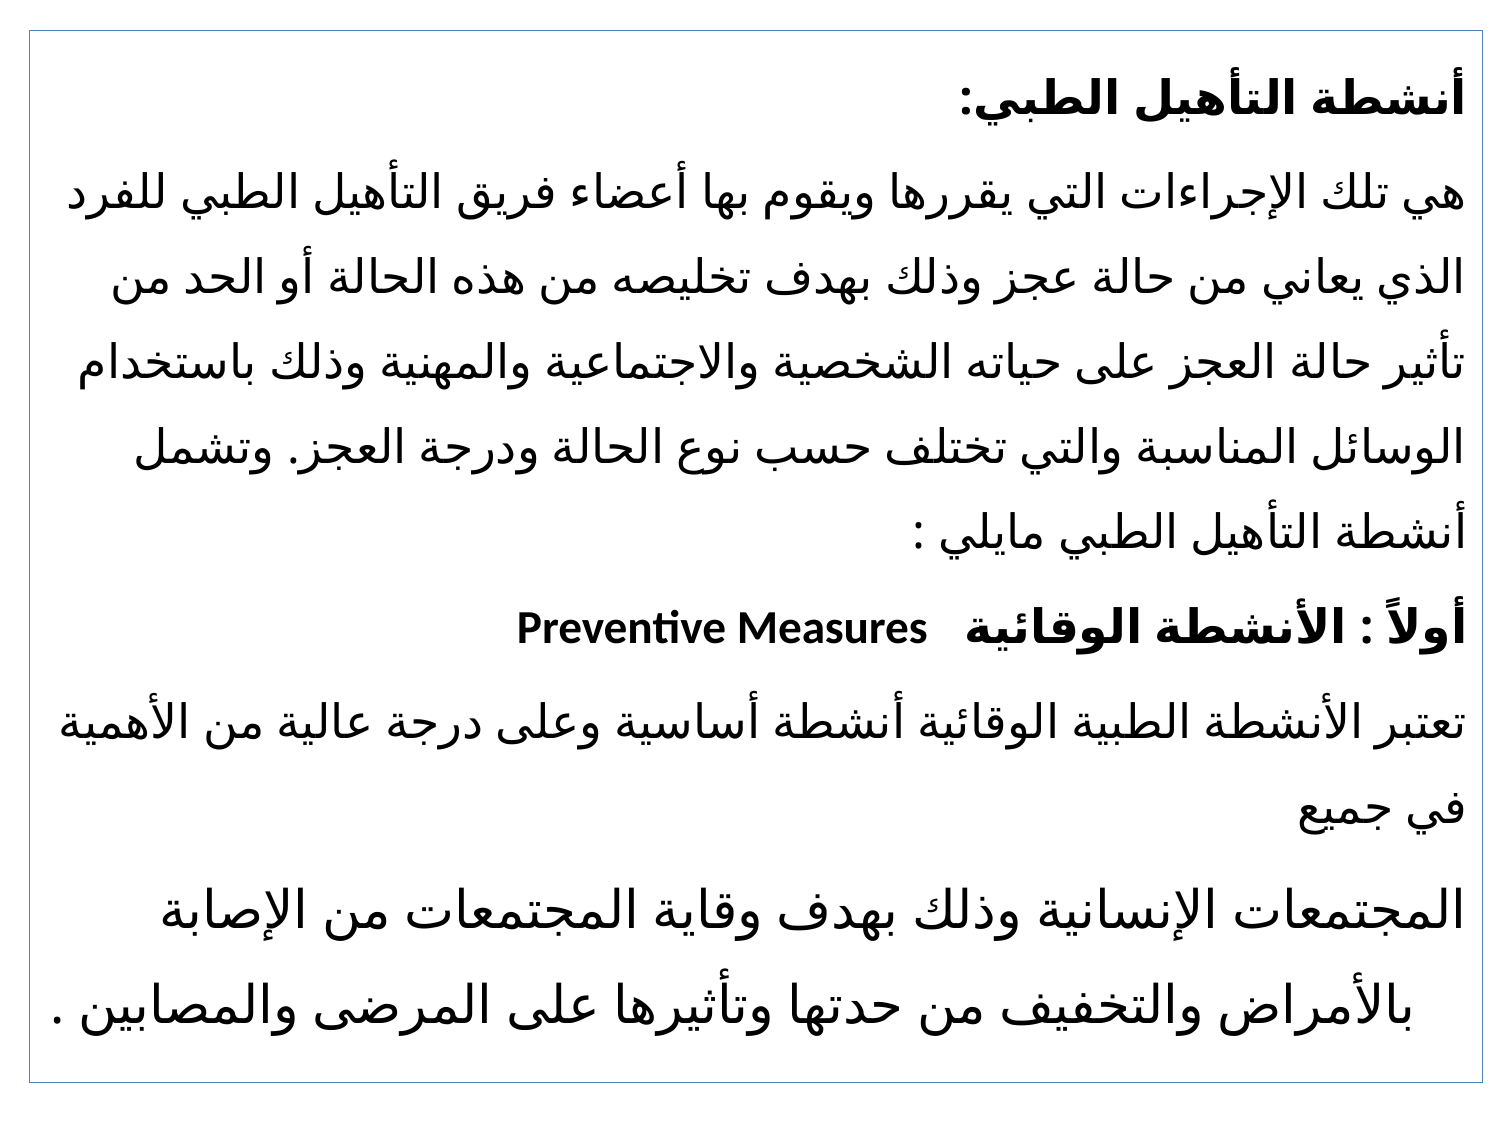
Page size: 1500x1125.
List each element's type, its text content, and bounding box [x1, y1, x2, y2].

list أنشطة التأهيل الطبي: هي تلك الإجراءات التي يقررها ويقوم بها أعضاء فريق التأهيل الطبي للفرد الذي يعاني من حالة عجز وذلك بهدف تخليصه من هذه الحالة أو الحد من تأثير حالة العجز على حياته الشخصية والاجتماعية والمهنية وذلك باستخدام الوسائل المناسبة والتي تختلف حسب نوع الحالة ودرجة العجز. وتشمل أنشطة التأهيل الطبي مايلي : أولاً : الأنشطة الوقائية Preventive Measures تعتبر الأنشطة الطبية الوقائية أنشطة أساسية وعلى درجة عالية من الأهمية في جميع المجتمعات الإنسانية وذلك بهدف وقاية المجتمعات من الإصابة بالأمراض والتخفيف من حدتها وتأثيرها على المرضى والمصابين . [29, 30, 1483, 1083]
